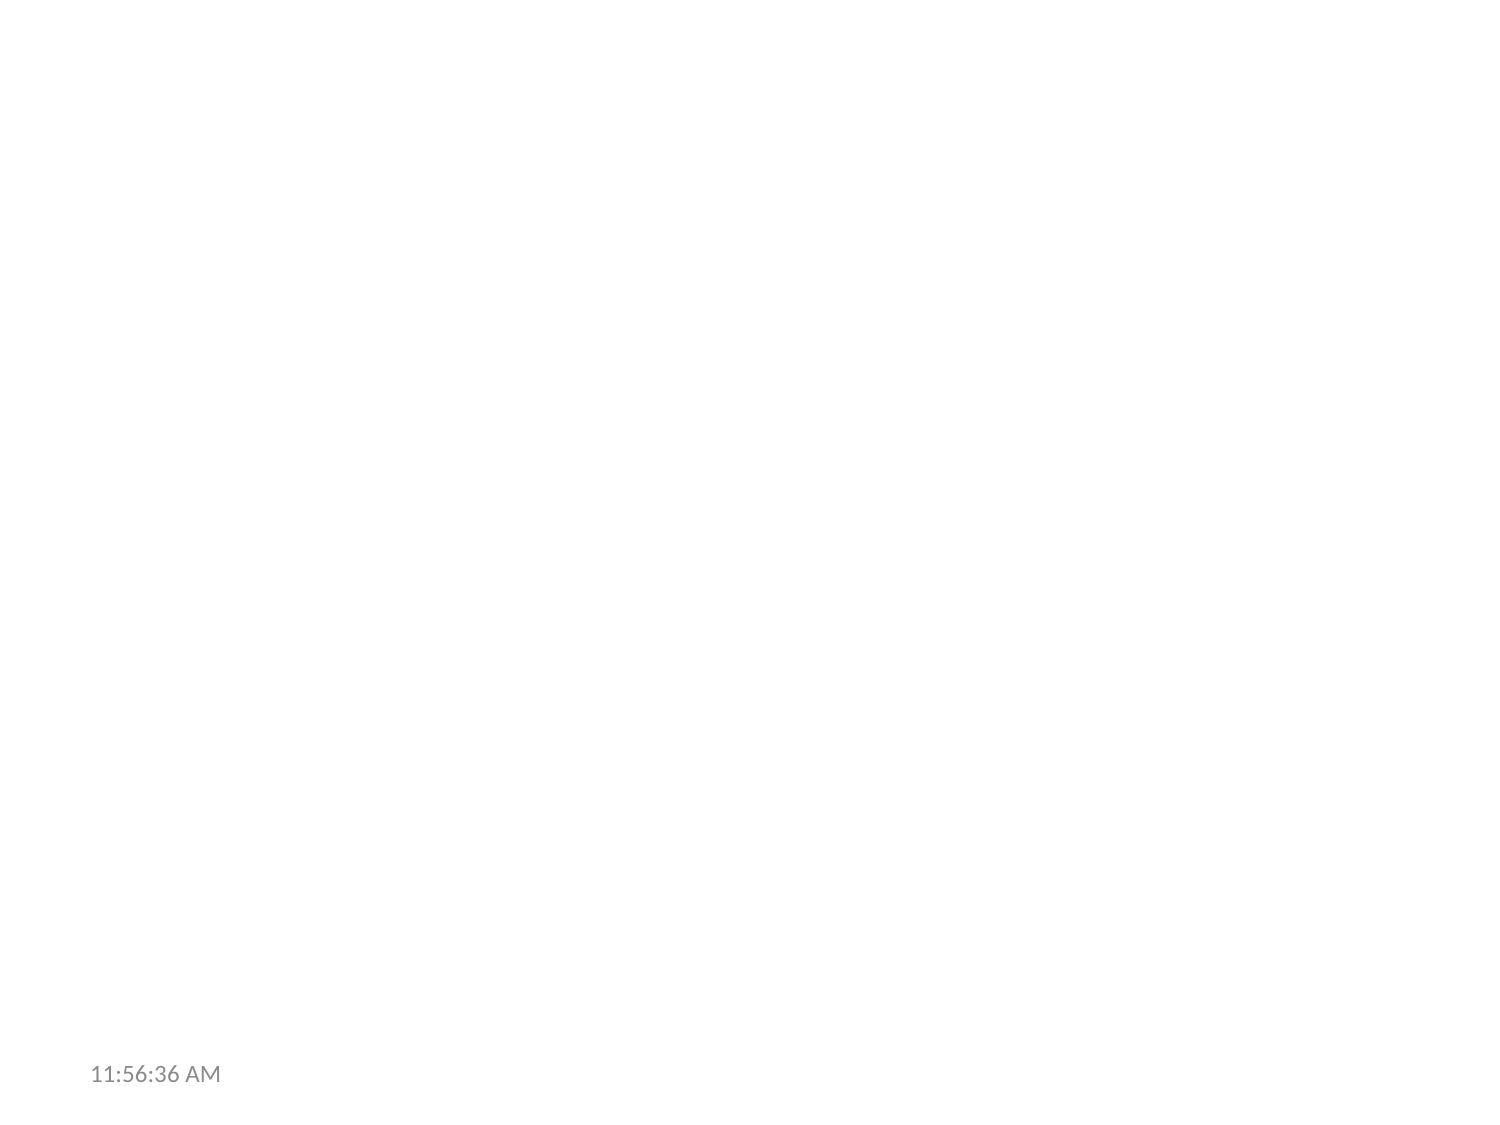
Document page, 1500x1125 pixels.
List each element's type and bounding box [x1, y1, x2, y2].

slide_number [75, 1042, 425, 1103]
